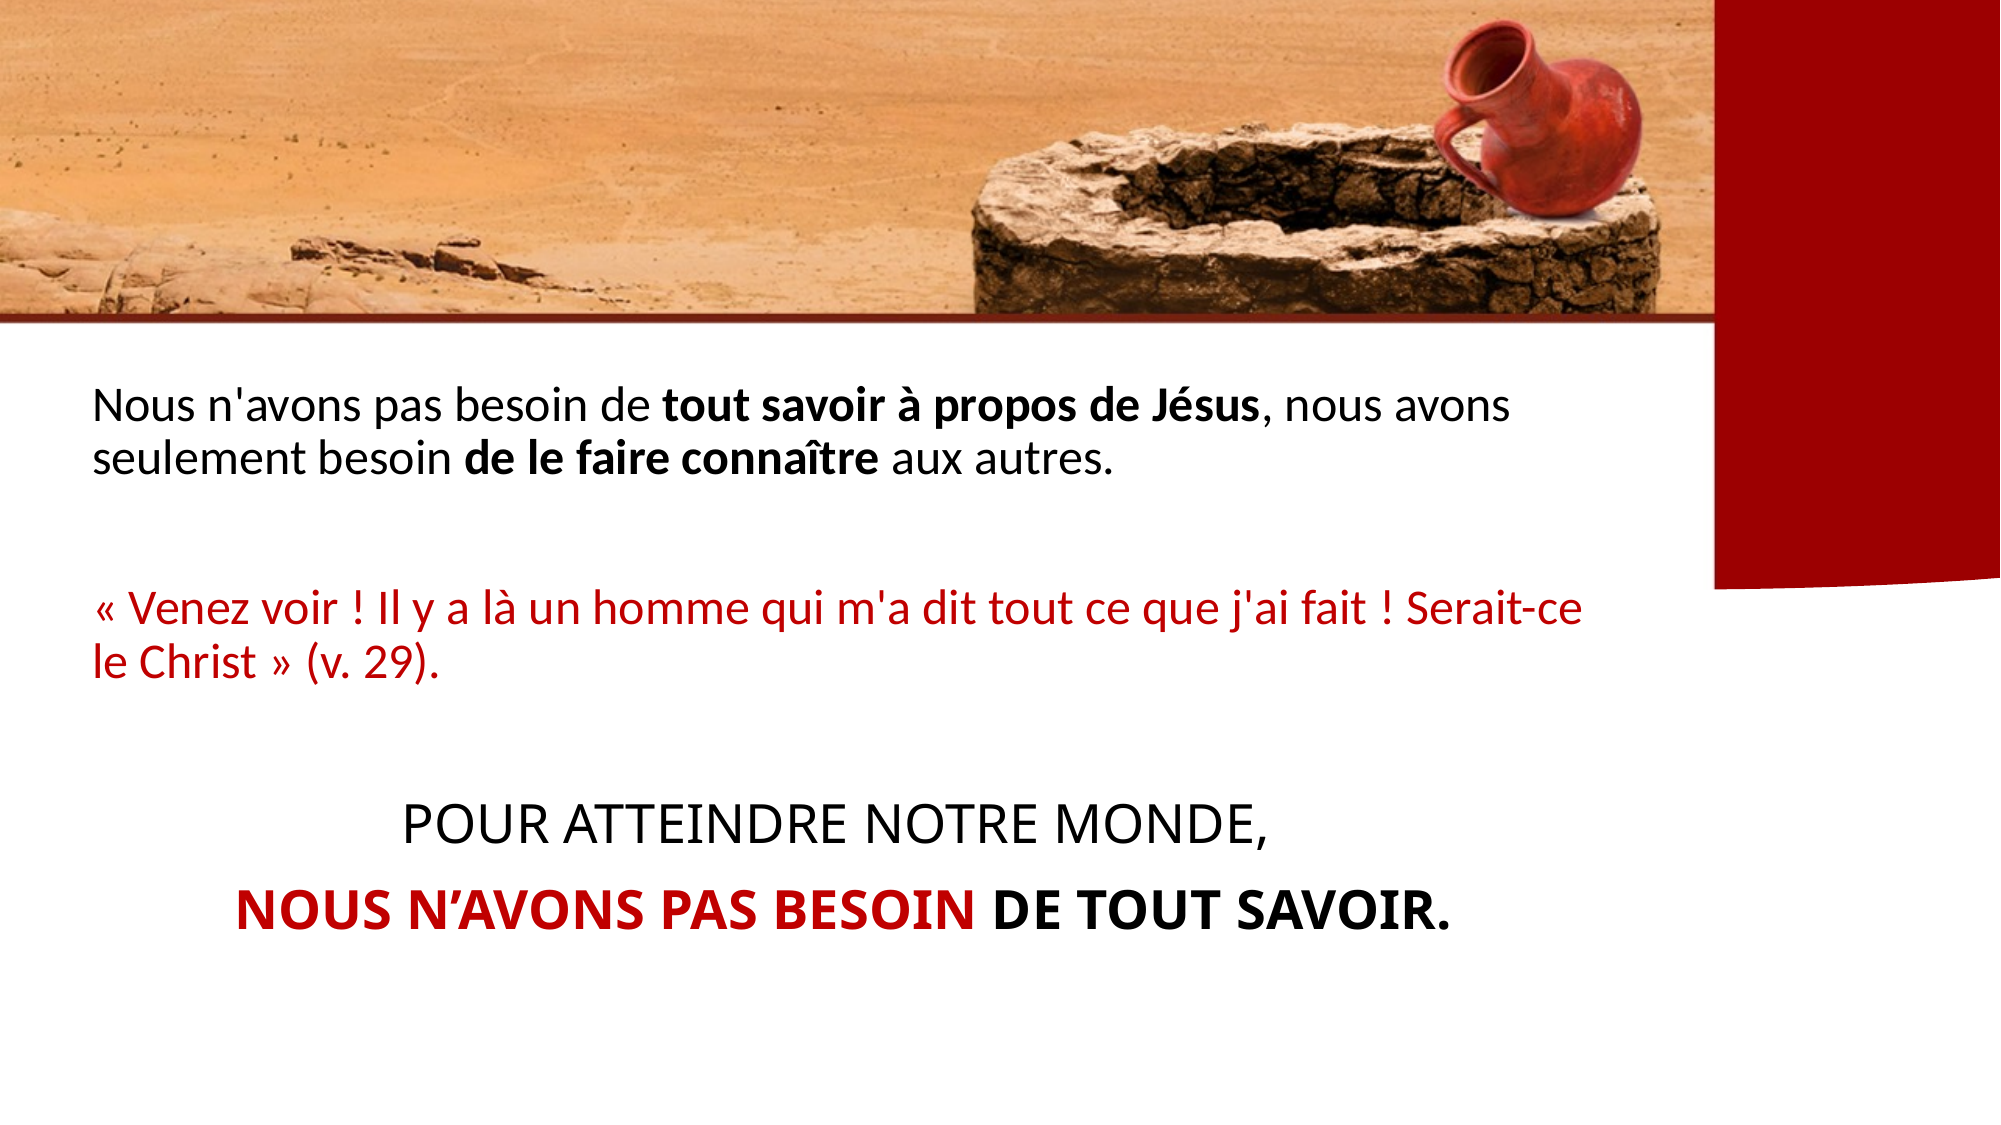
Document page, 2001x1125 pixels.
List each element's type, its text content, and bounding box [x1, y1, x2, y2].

list Nous n'avons pas besoin de tout savoir à propos de Jésus, nous avons seulement besoin de le faire connaître aux autres. « Venez voir ! Il y a là un homme qui m'a dit tout ce que j'ai fait ! Serait-ce le Christ » (v. 29). POUR ATTEINDRE NOTRE MONDE, NOUS N’AVONS PAS BESOIN DE TOUT SAVOIR. [77, 609, 1610, 980]
picture [0, 0, 2000, 609]
